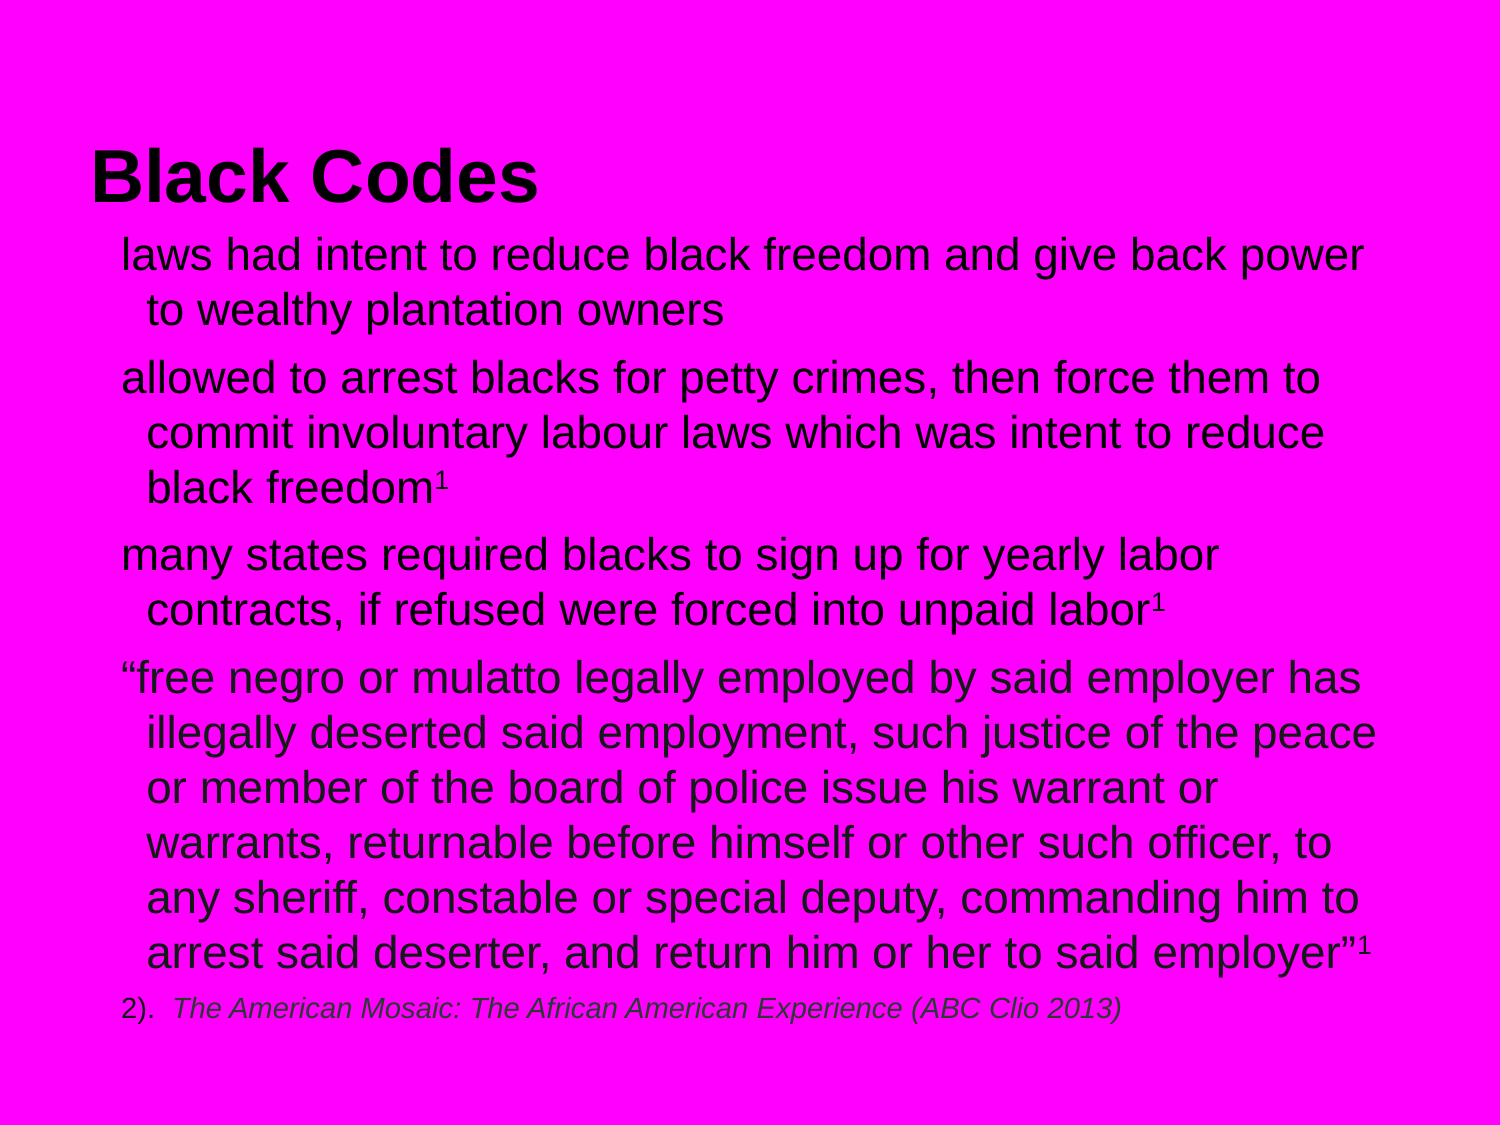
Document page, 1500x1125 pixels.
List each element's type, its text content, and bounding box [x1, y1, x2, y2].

title Black Codes [75, 45, 1425, 209]
list laws had intent to reduce black freedom and give back power to wealthy plantation owners allowed to arrest blacks for petty crimes, then force them to commit involuntary labour laws which was intent to reduce black freedom1 many states required blacks to sign up for yearly labor contracts, if refused were forced into unpaid labor1 “free negro or mulatto legally employed by said employer has illegally deserted said employment, such justice of the peace or member of the board of police issue his warrant or warrants, returnable before himself or other such officer, to any sheriff, constable or special deputy, commanding him to arrest said deserter, and return him or her to said employer”1 2). The American Mosaic: The African American Experience (ABC Clio 2013) [75, 209, 1425, 1125]
